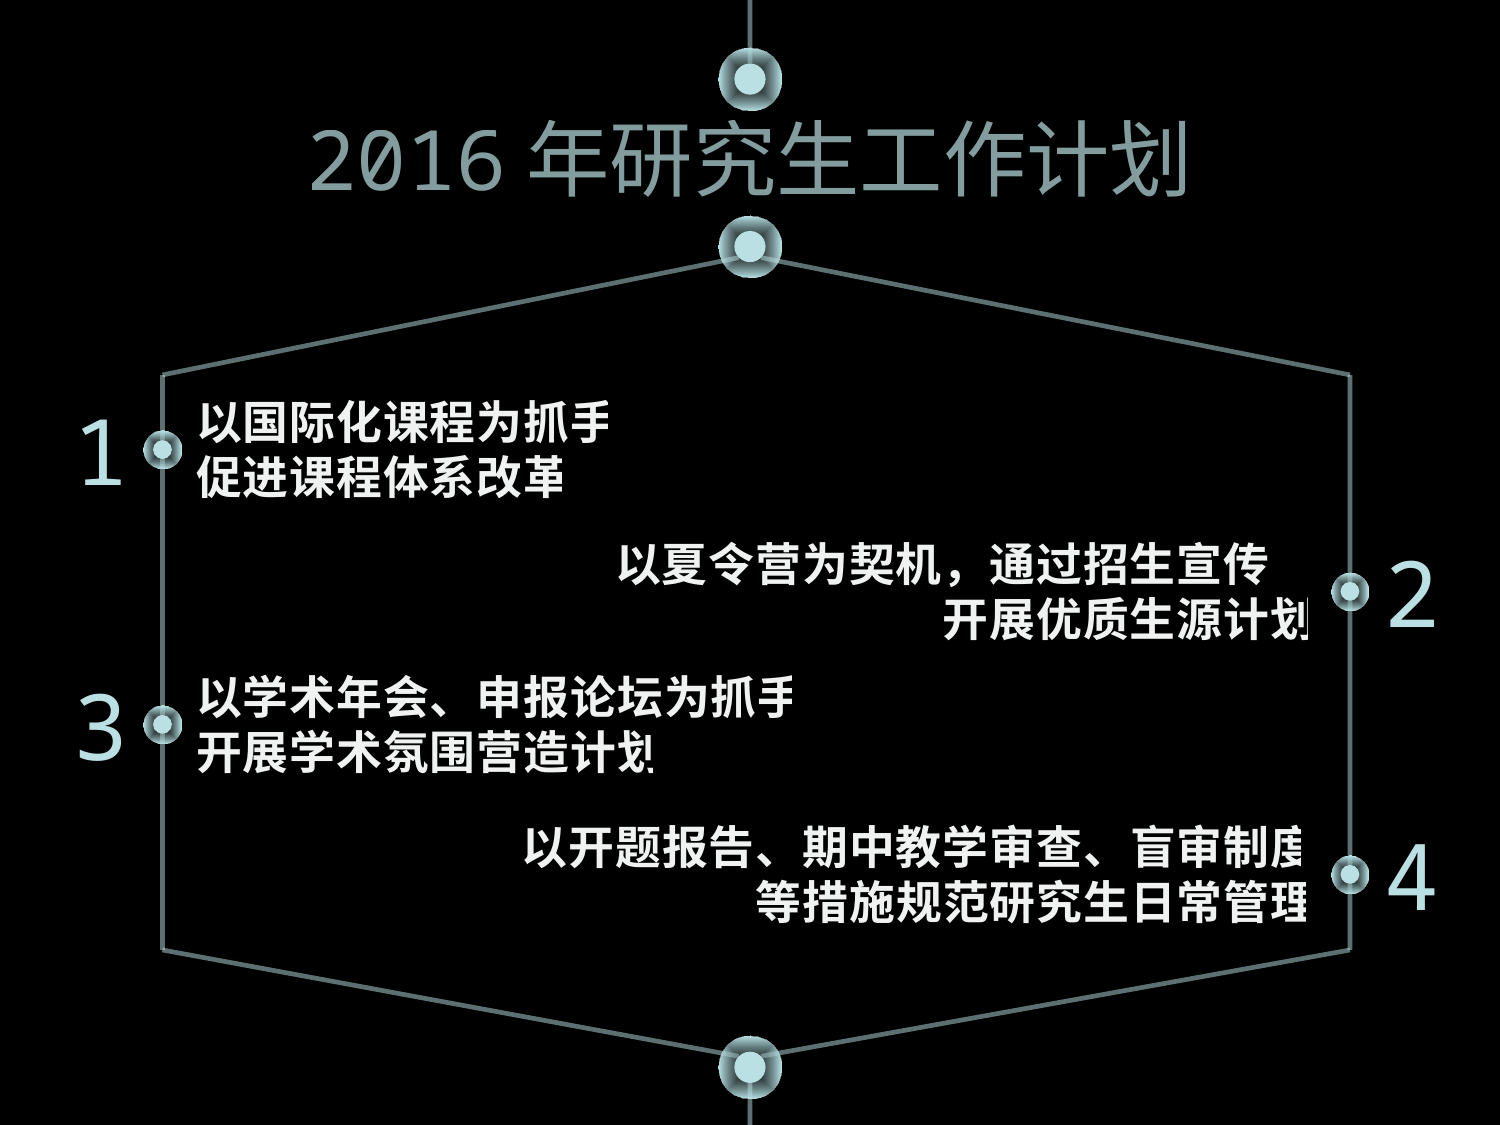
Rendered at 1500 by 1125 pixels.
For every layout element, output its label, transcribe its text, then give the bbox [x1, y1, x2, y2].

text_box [1331, 572, 1369, 611]
text_box 2 [1369, 528, 1454, 653]
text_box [143, 430, 182, 469]
text_box 1 [58, 386, 143, 512]
text_box 3 [58, 661, 143, 786]
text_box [162, 257, 740, 376]
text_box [718, 1035, 782, 1099]
text_box 以学术年会、申报论坛为抓手 开展学术氛围营造计划 [178, 658, 828, 789]
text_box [718, 215, 782, 279]
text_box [760, 949, 1351, 1057]
text_box 4 [1369, 811, 1454, 936]
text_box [760, 257, 1351, 376]
text_box 以开题报告、期中教学审查、盲审制度 等措施规范研究生日常管理 [484, 808, 1334, 939]
text_box 2016年研究生工作计划 [292, 99, 1208, 215]
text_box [143, 705, 182, 744]
text_box 以国际化课程为抓手 促进课程体系改革 [178, 385, 642, 514]
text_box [718, 47, 782, 111]
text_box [1331, 855, 1369, 894]
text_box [162, 949, 740, 1057]
text_box 以夏令营为契机，通过招生宣传， 开展优质生源计划 [584, 525, 1334, 656]
